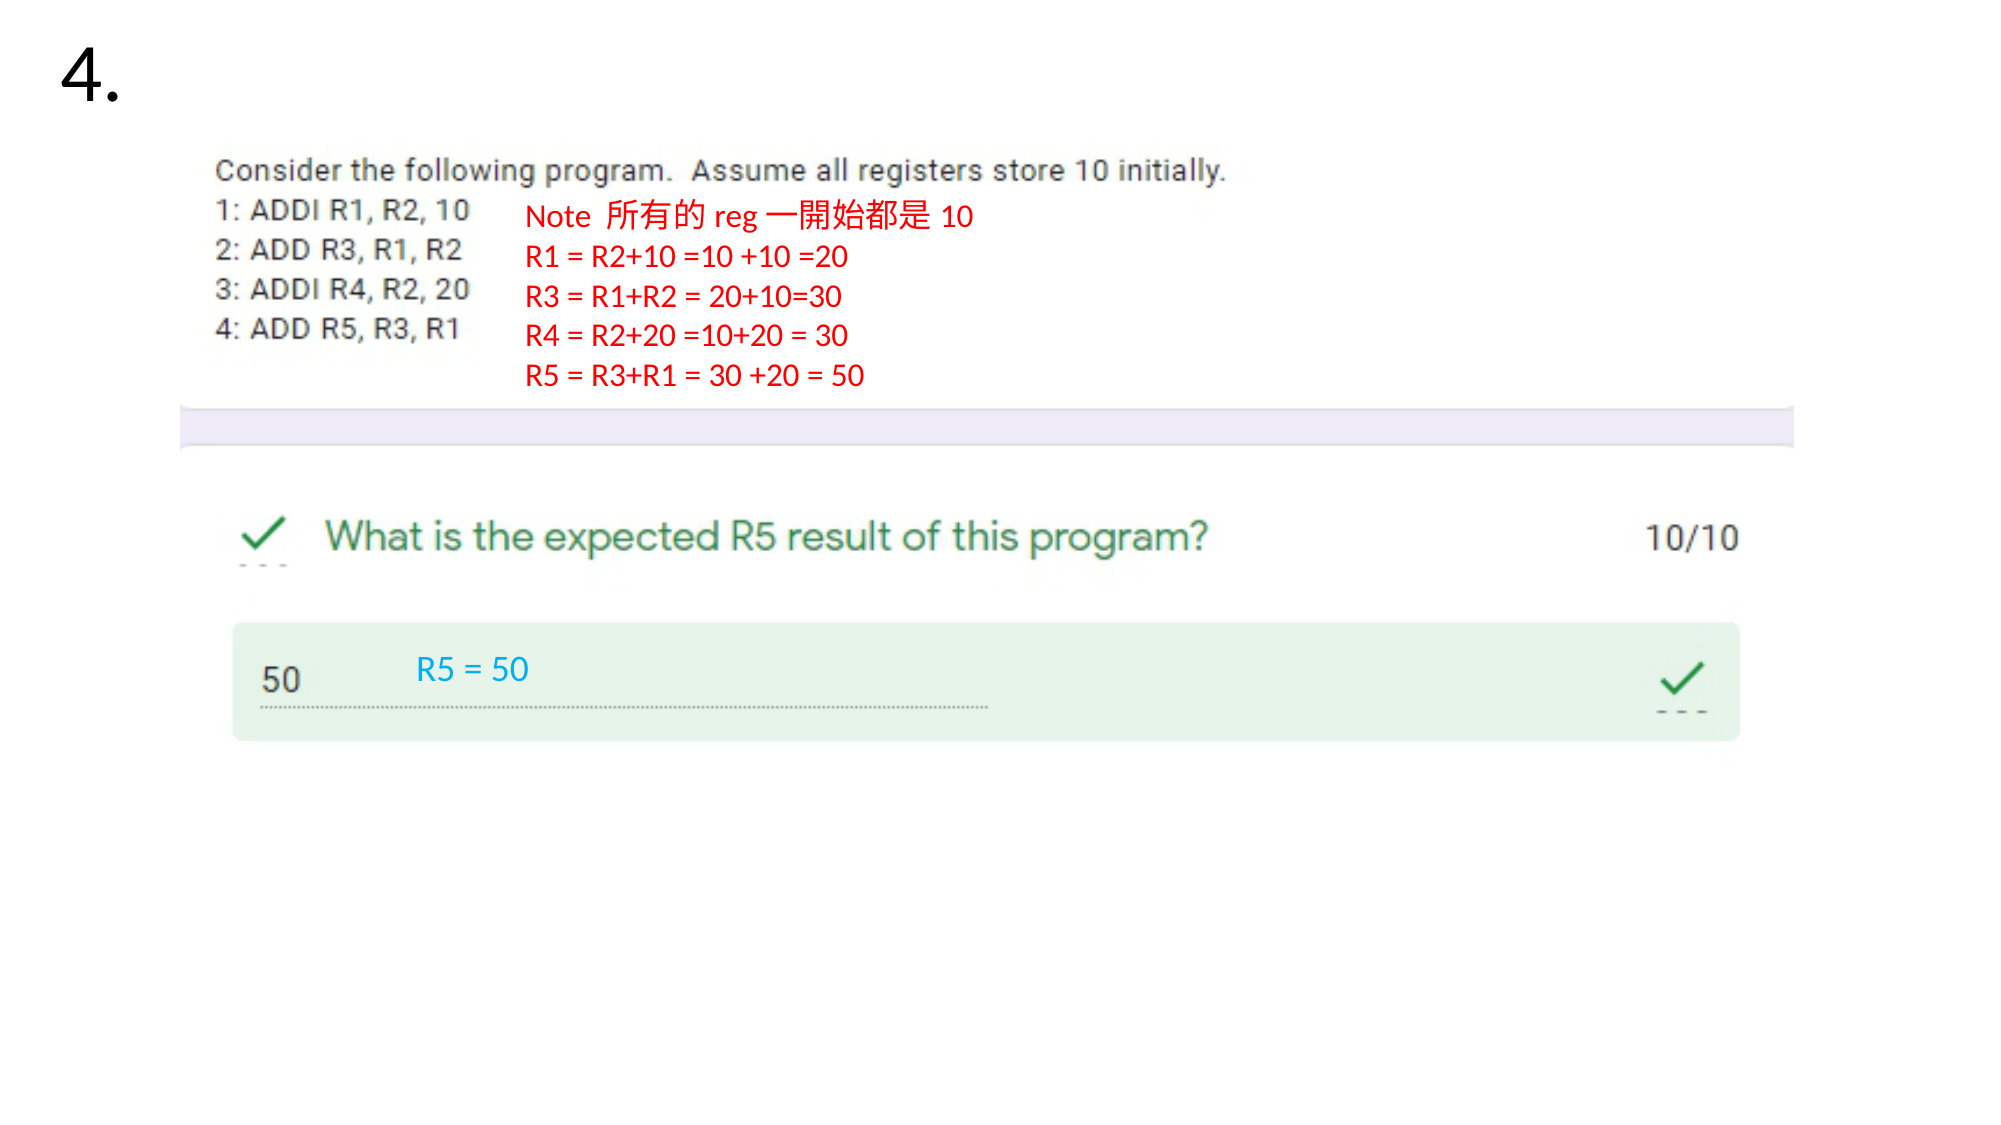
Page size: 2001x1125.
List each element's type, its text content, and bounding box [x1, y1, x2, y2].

picture [180, 107, 1794, 809]
text_box 4. [45, 10, 139, 126]
